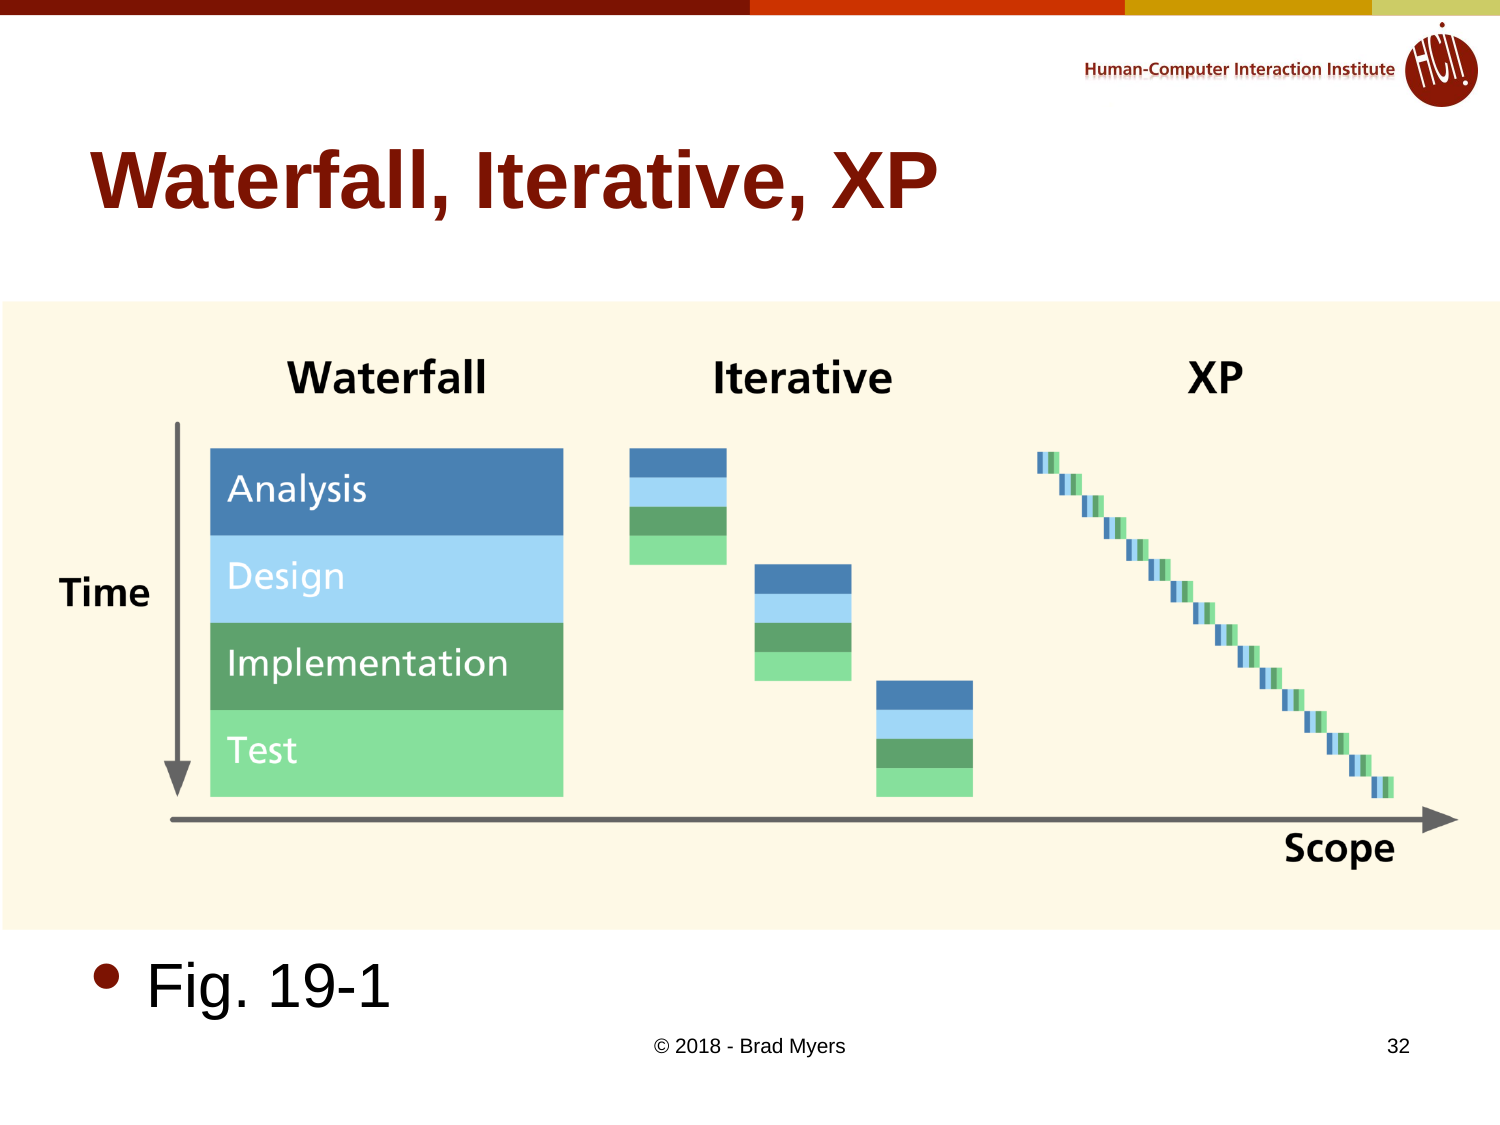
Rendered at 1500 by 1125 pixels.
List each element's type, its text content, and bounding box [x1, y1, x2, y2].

picture [0, 299, 1500, 931]
title Waterfall, Iterative, XP [74, 19, 1313, 233]
list Fig. 19-1 [74, 939, 1426, 1051]
slide_number 32 [1074, 1024, 1426, 1101]
footer © 2018 - Brad Myers [512, 1024, 988, 1101]
picture [1313, 22, 1478, 107]
